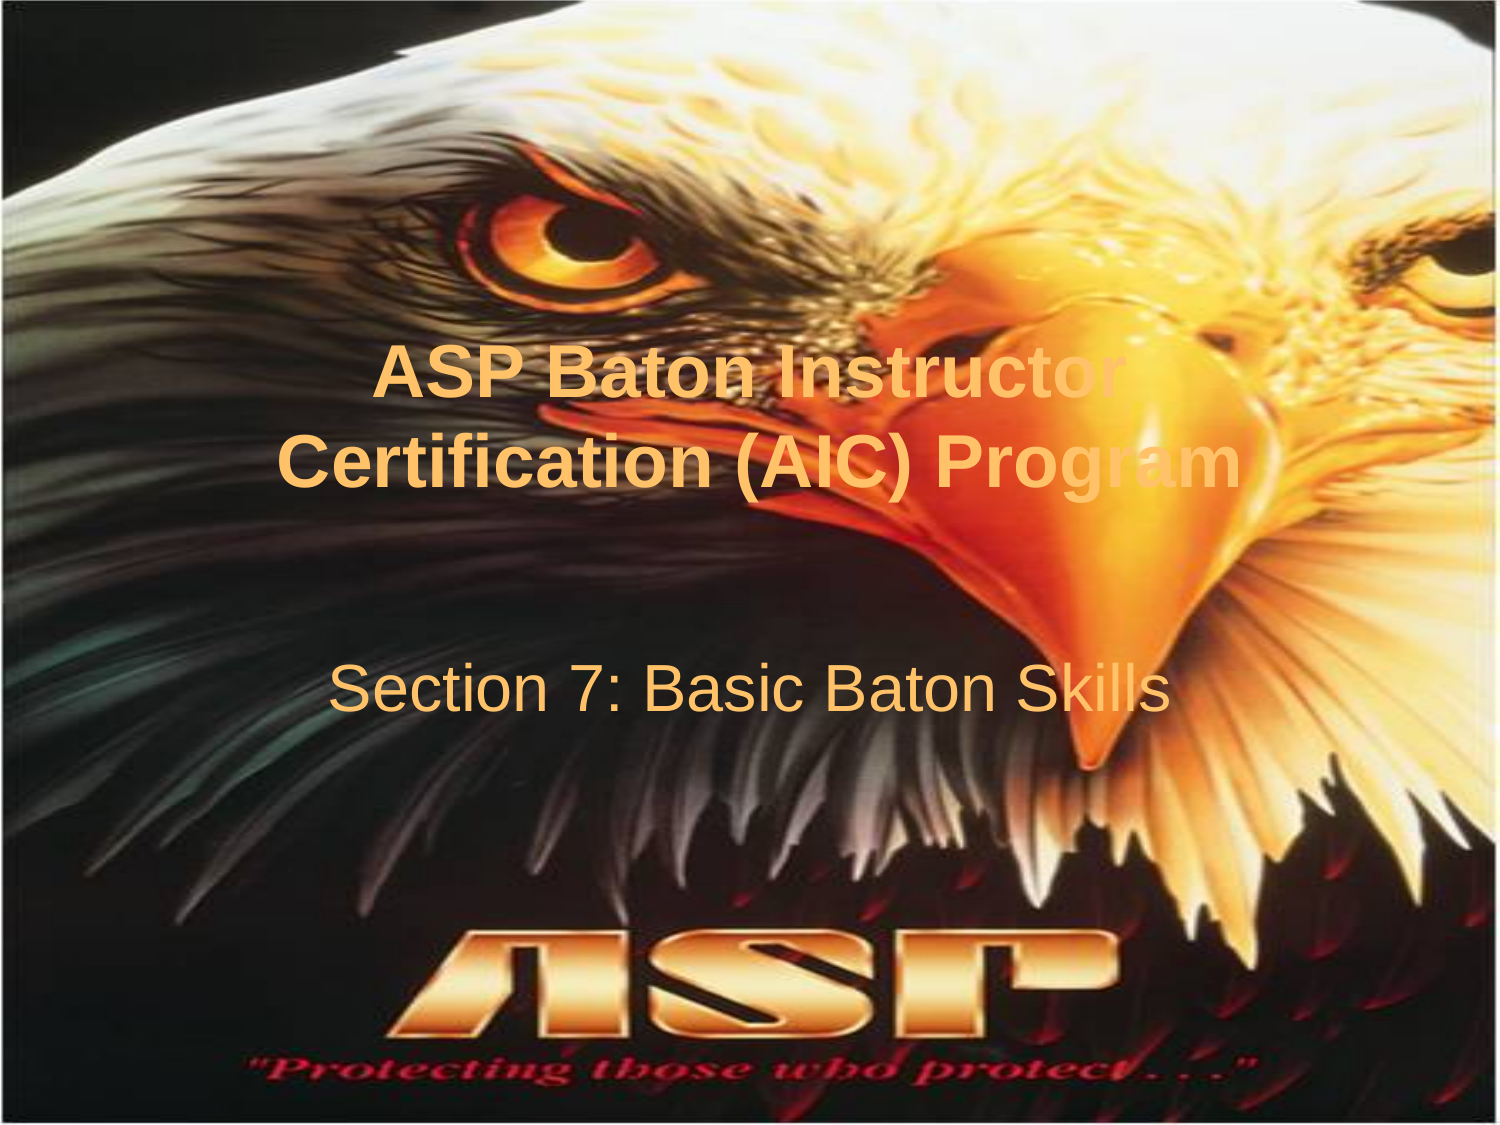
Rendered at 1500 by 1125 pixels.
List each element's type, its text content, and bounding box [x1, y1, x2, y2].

picture [0, 0, 1500, 1125]
title ASP Baton Instructor Certification (AIC) Program [24, 262, 1475, 563]
subtitle Section 7: Basic Baton Skills [225, 637, 1275, 925]
